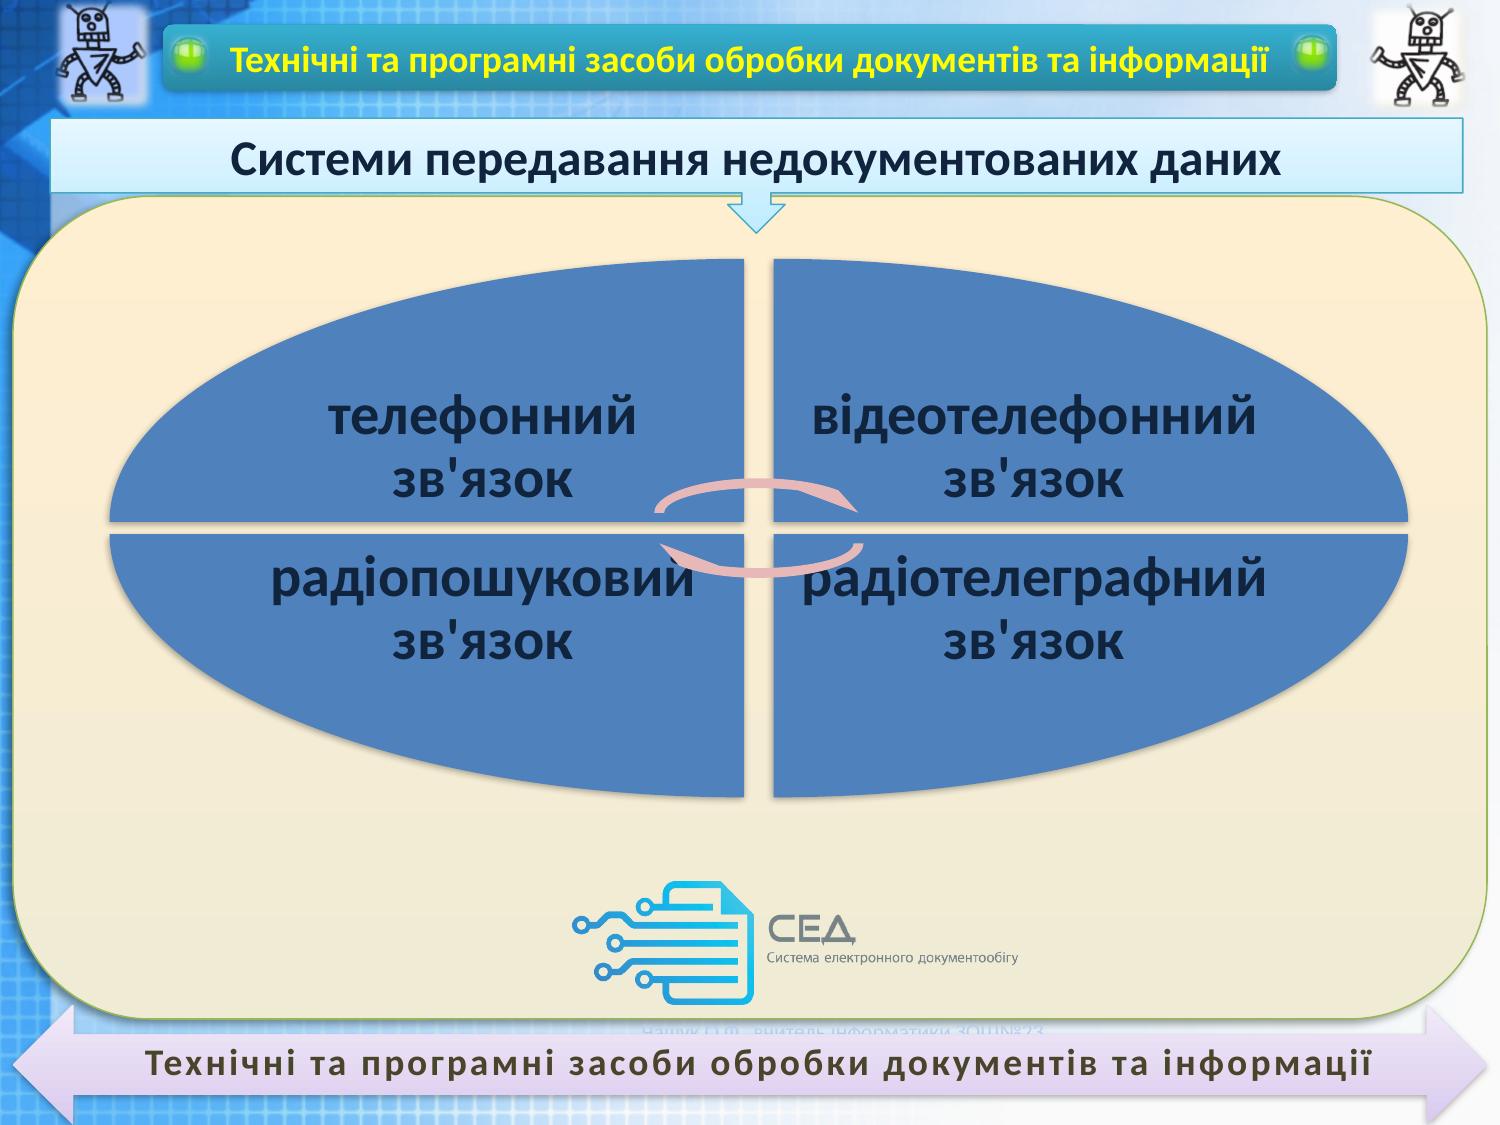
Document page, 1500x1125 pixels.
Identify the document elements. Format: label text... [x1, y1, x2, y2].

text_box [12, 1004, 1488, 1125]
picture [572, 881, 1018, 1005]
picture [0, 0, 1500, 1125]
text_box Технічні та програмні засоби обробки документів та інформації [164, 24, 1337, 91]
text_box Системи передавання недокументованих даних [49, 117, 1464, 234]
text_box [12, 195, 1488, 1002]
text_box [109, 258, 1409, 798]
